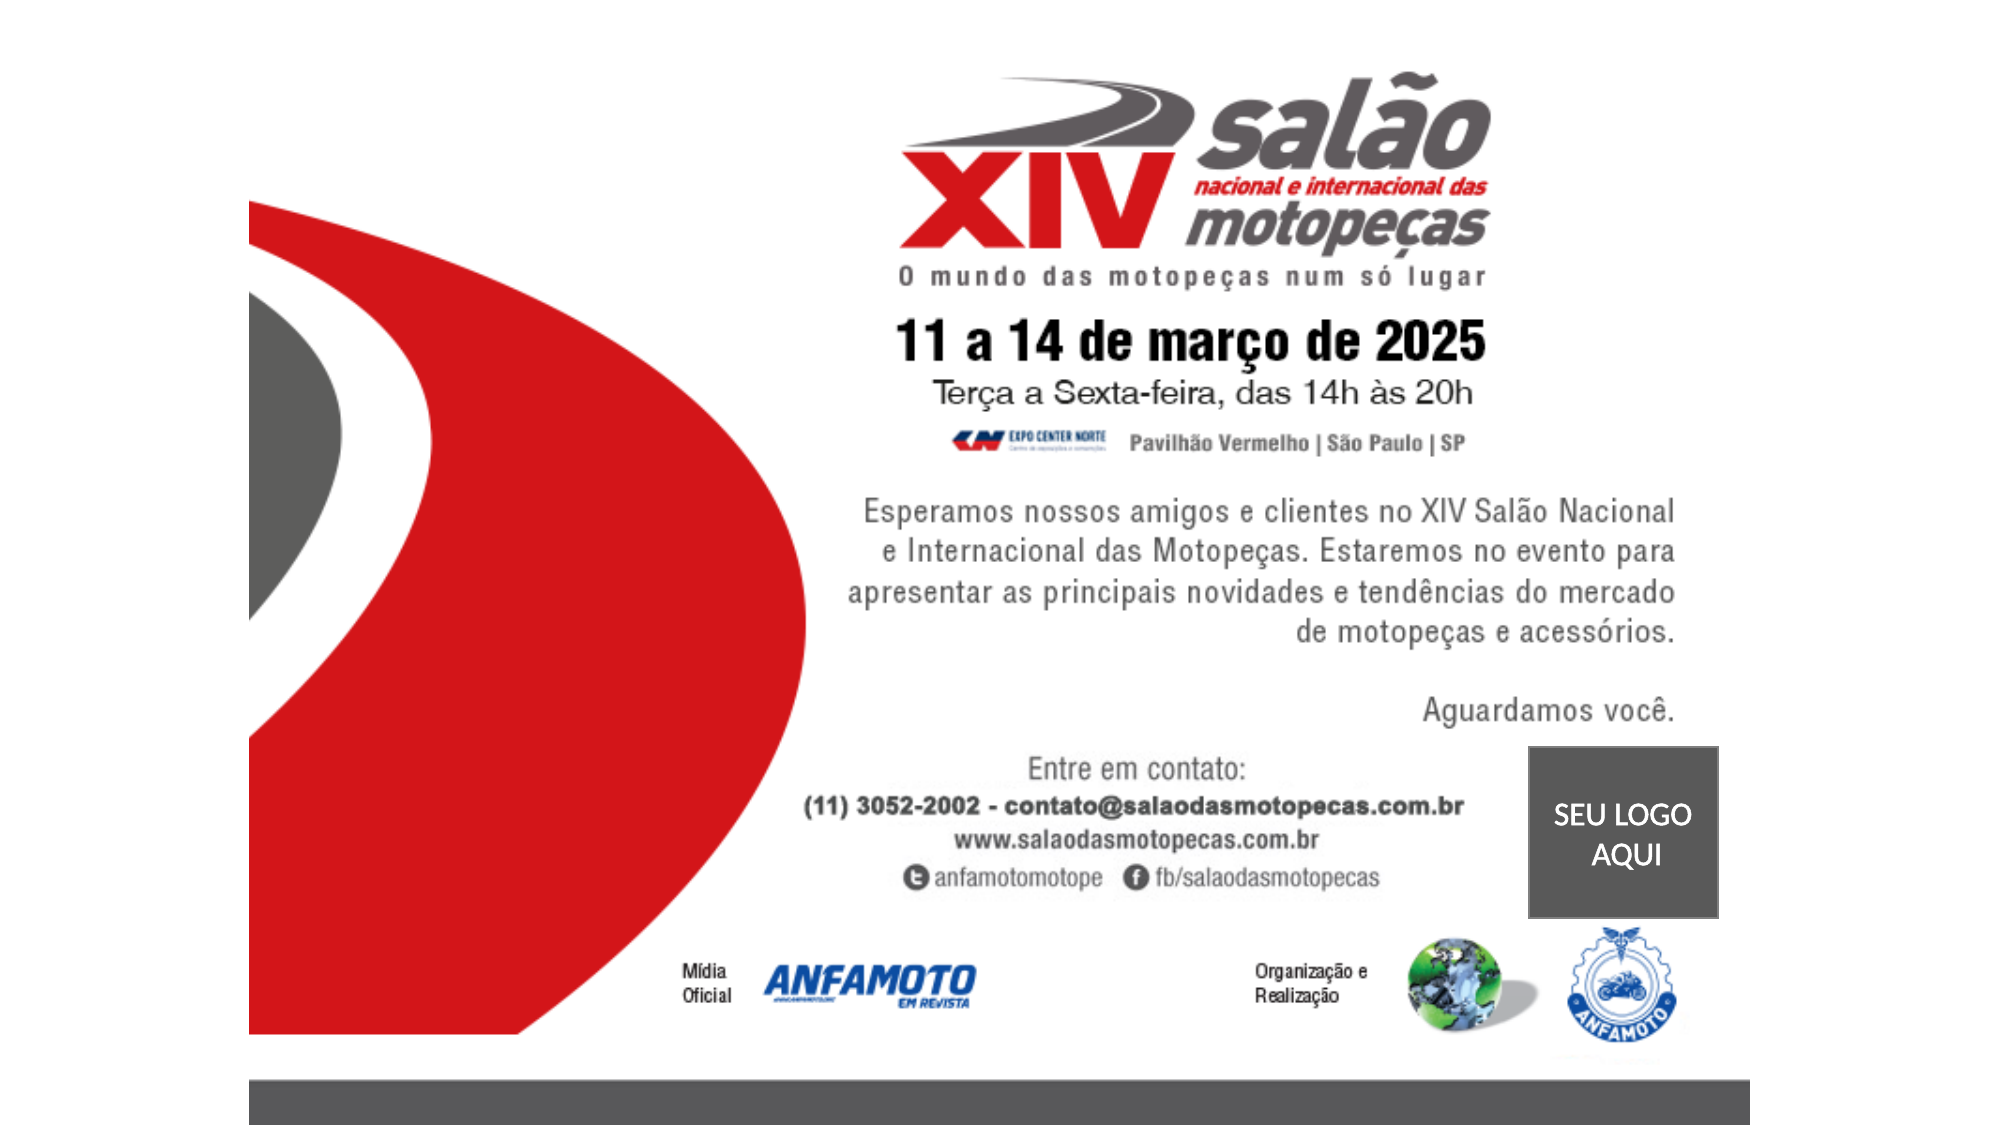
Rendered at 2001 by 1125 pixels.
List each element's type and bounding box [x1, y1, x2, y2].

picture [249, 0, 1751, 1125]
